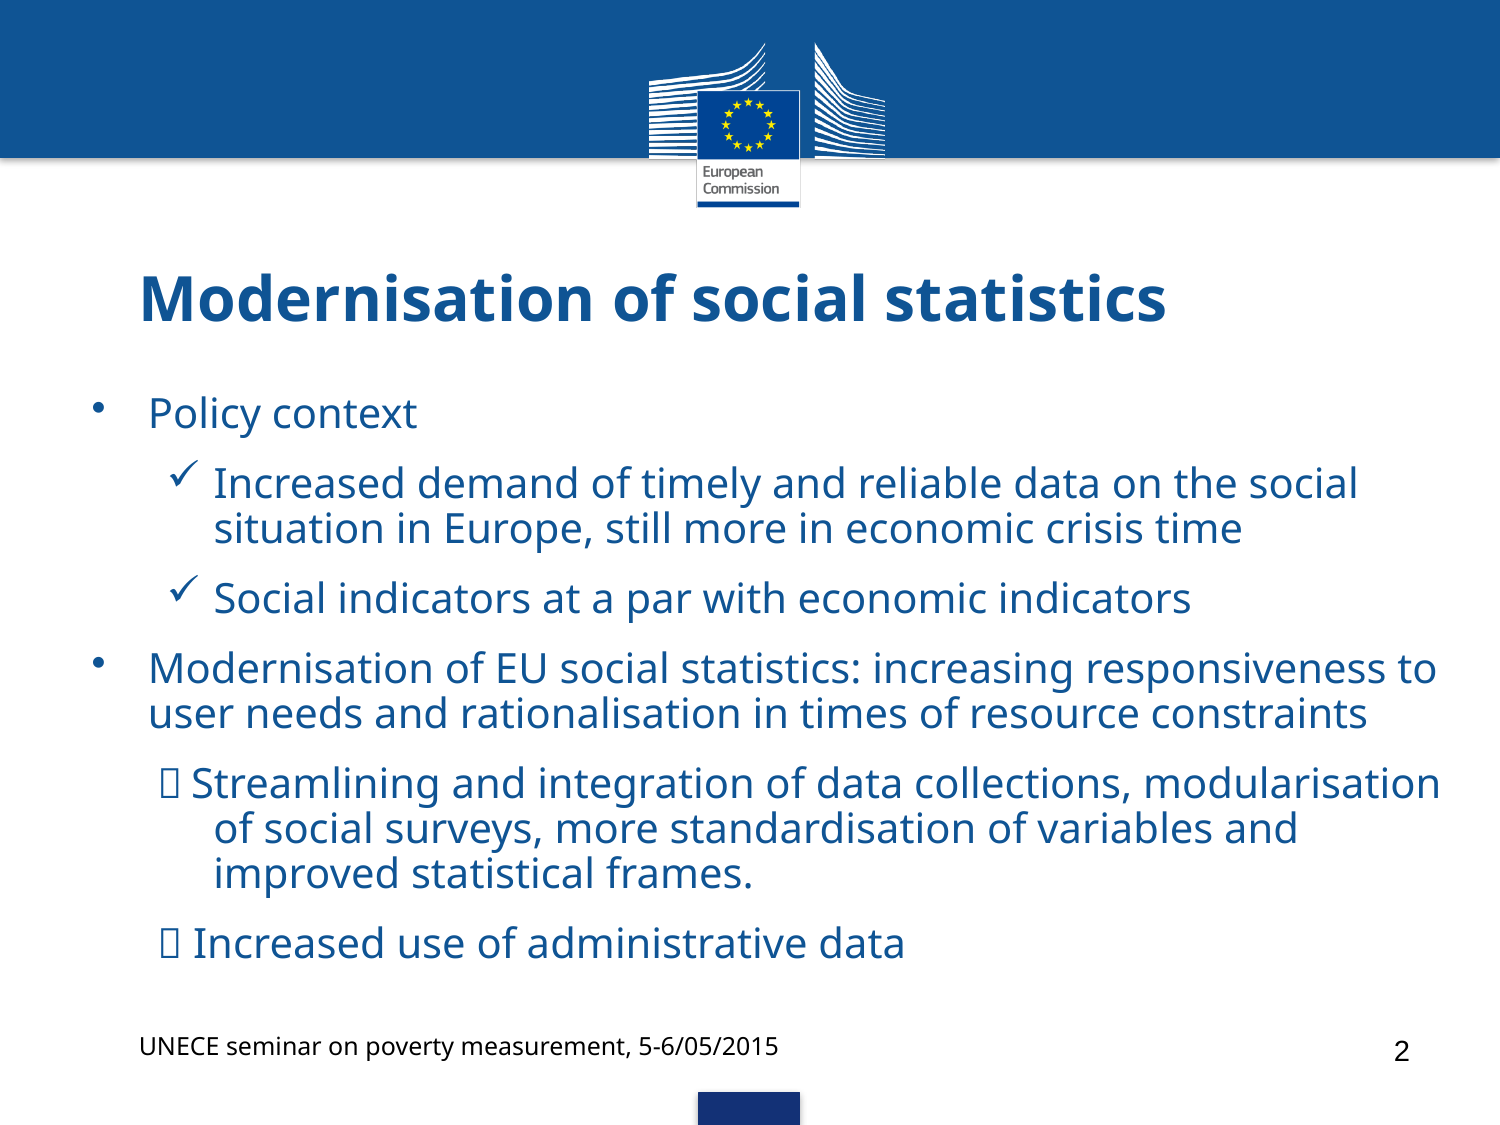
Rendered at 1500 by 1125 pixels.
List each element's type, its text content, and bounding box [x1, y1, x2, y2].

list Policy context Increased demand of timely and reliable data on the social situation in Europe, still more in economic crisis time Social indicators at a par with economic indicators Modernisation of EU social statistics: increasing responsiveness to user needs and rationalisation in times of resource constraints  Streamlining and integration of data collections, modularisation of social surveys, more standardisation of variables and improved statistical frames.  Increased use of administrative data [76, 385, 1483, 1012]
slide_number 2 [1074, 1024, 1425, 1103]
text_box UNECE seminar on poverty measurement, 5-6/05/2015 [123, 1023, 1022, 1068]
title Modernisation of social statistics [64, 219, 1415, 374]
picture [649, 42, 885, 208]
